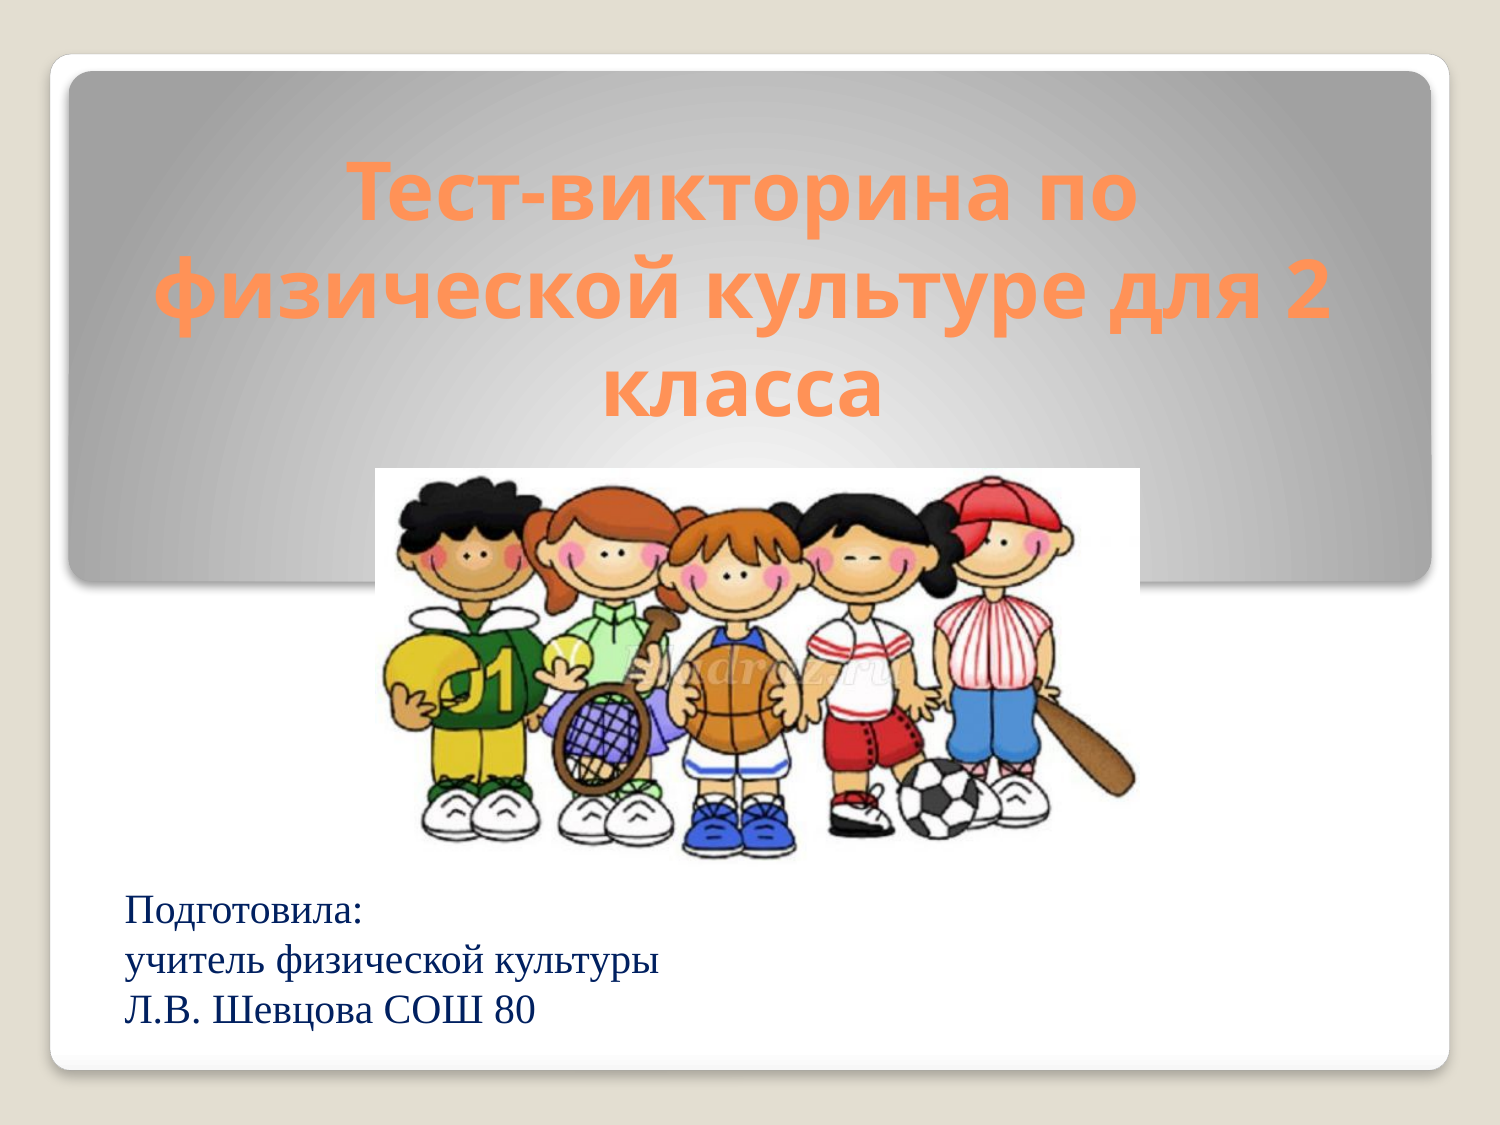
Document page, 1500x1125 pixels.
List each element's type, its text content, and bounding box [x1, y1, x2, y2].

subtitle Подготовила: учитель физической культуры Л.В. Шевцова СОШ 80 [88, 881, 1117, 1059]
title Тест-викторина по физической культуре для 2 класса [105, 128, 1381, 441]
picture [374, 468, 1141, 868]
